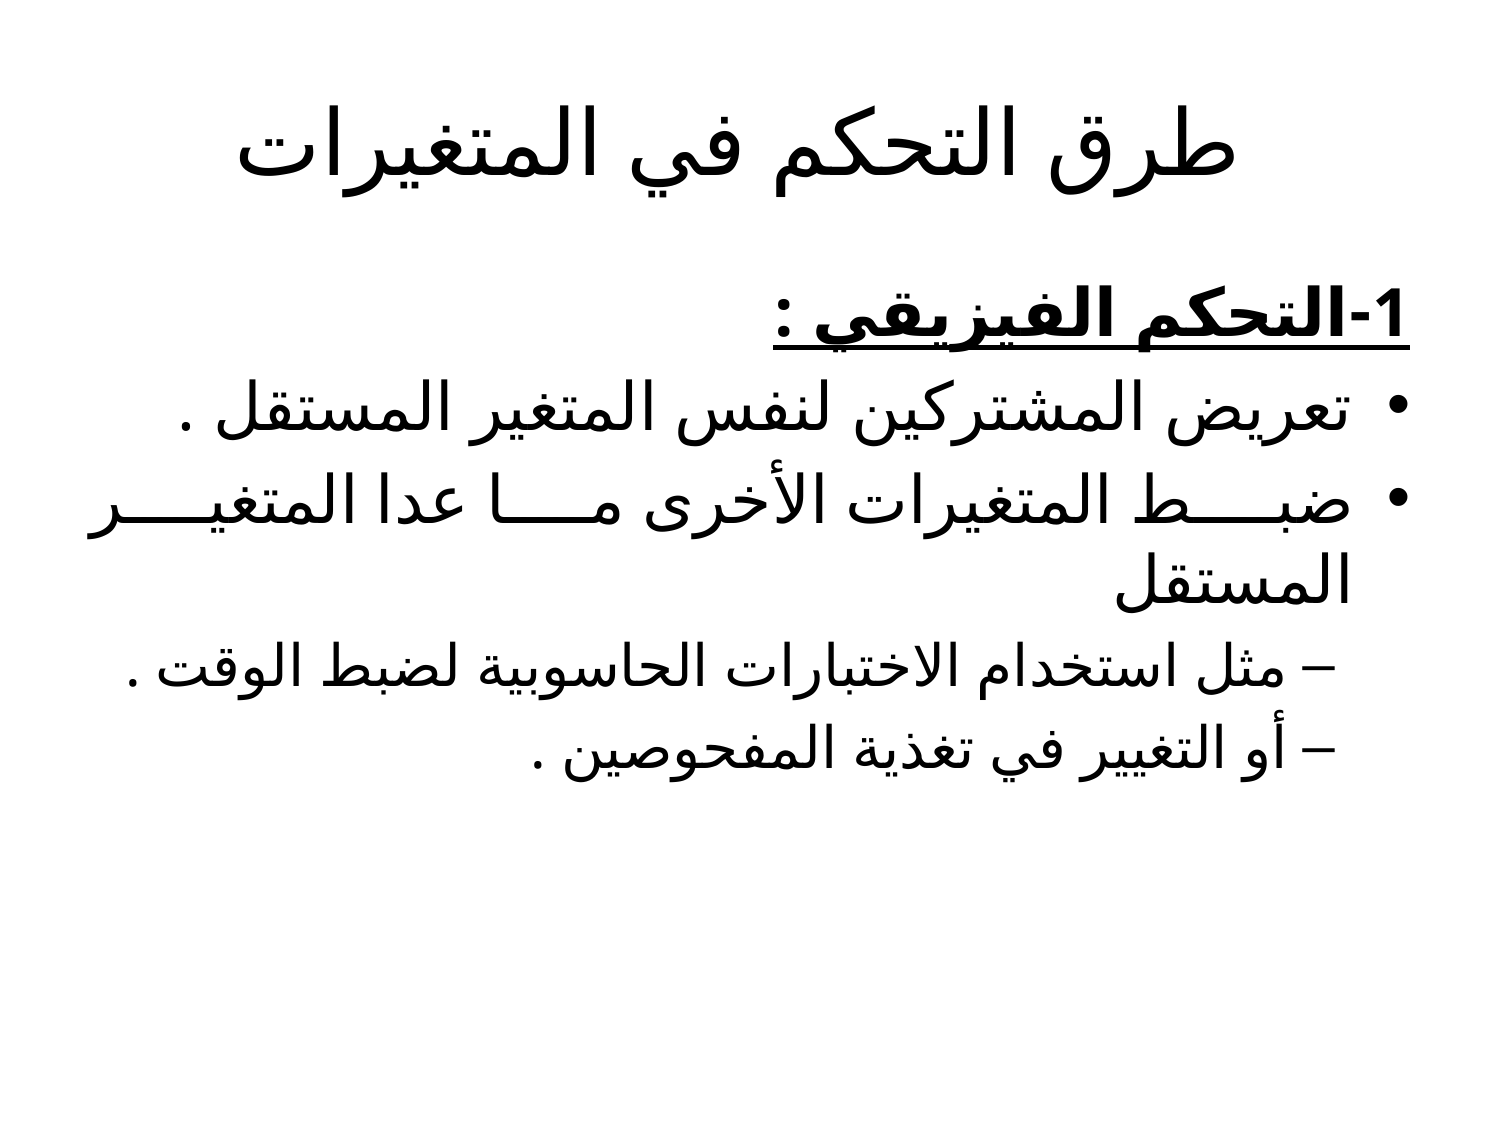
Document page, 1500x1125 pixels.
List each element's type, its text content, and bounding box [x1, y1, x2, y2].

list 1-التحكم الفيزيقي : تعريض المشتركين لنفس المتغير المستقل . ضبط المتغيرات الأخرى ما عدا المتغير المستقل مثل استخدام الاختبارات الحاسوبية لضبط الوقت . أو التغيير في تغذية المفحوصين . [75, 262, 1425, 1005]
title طرق التحكم في المتغيرات [75, 45, 1425, 233]
